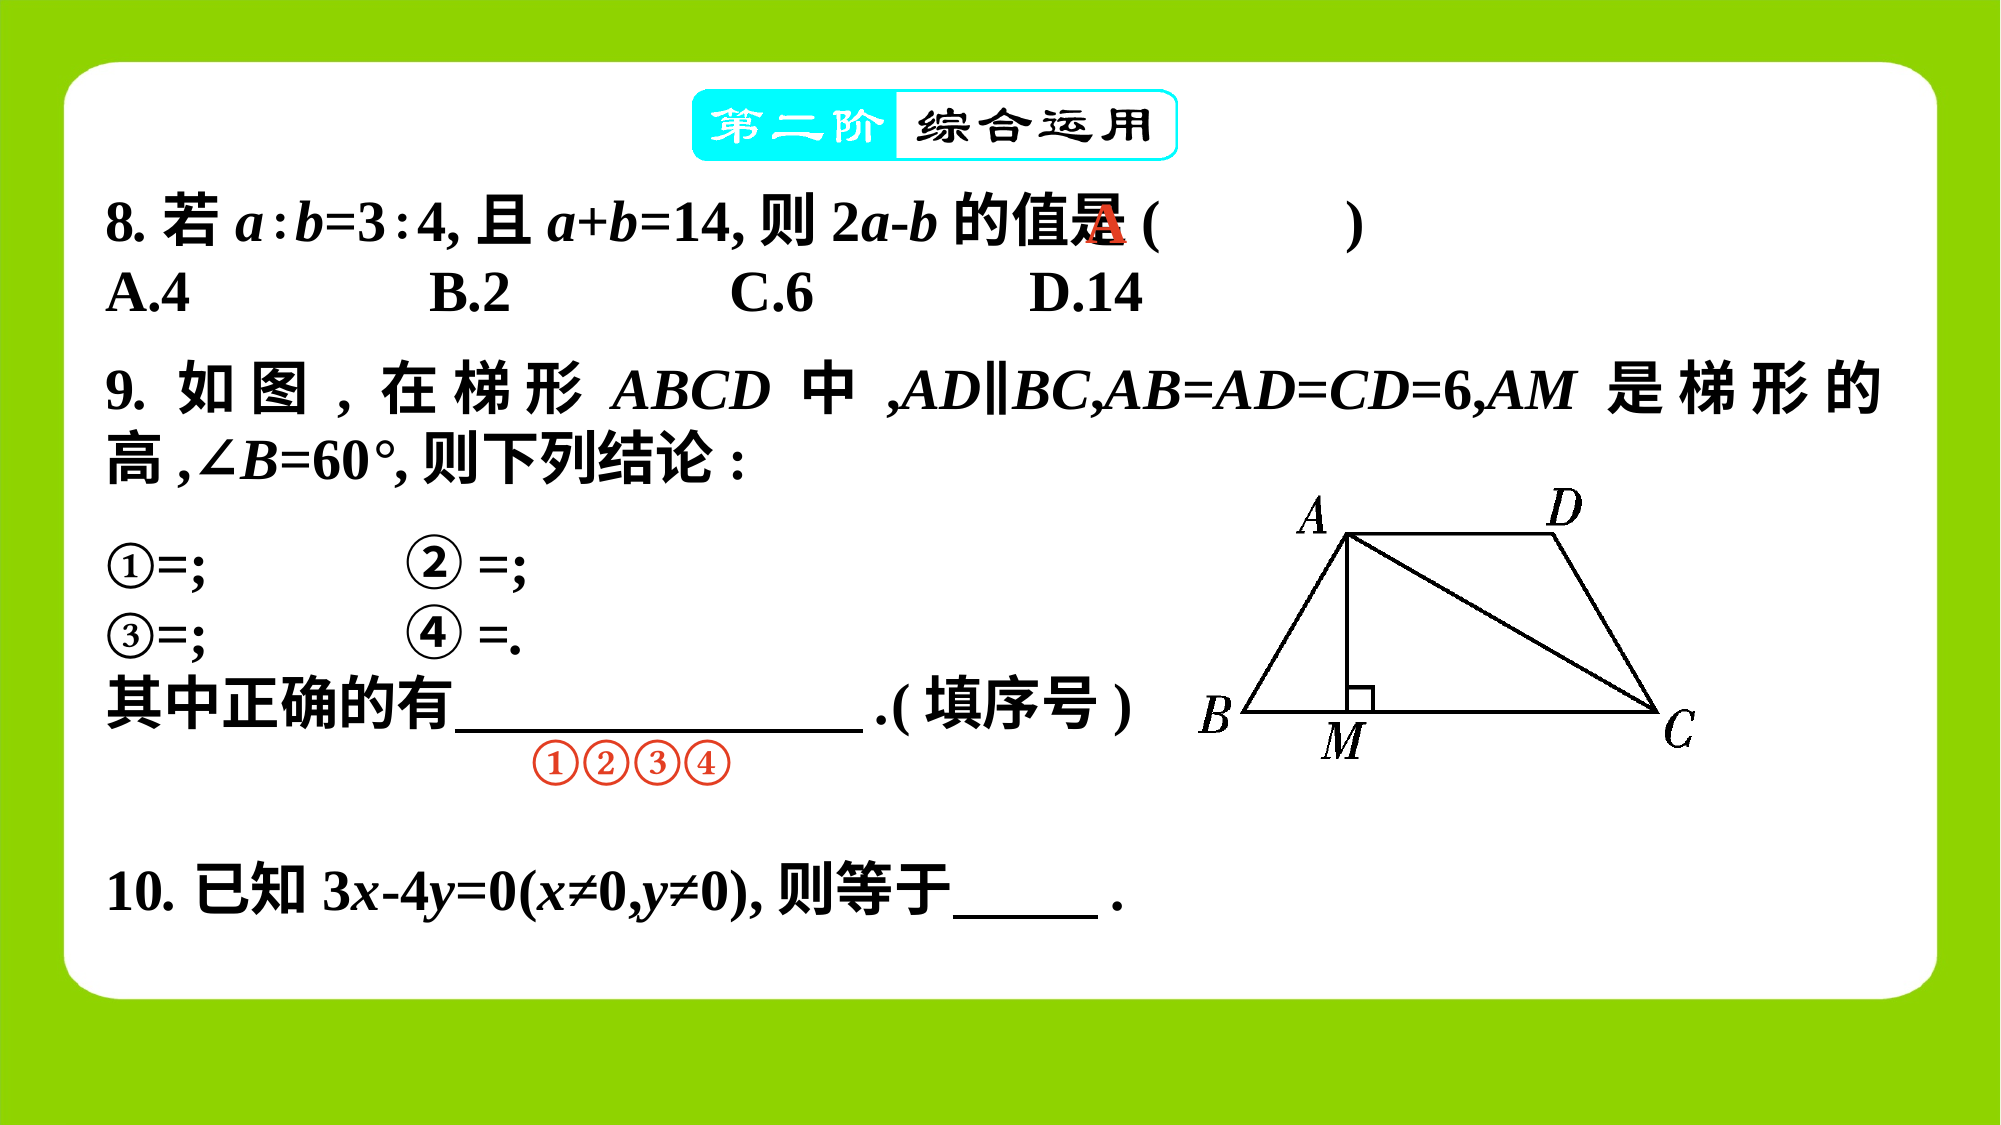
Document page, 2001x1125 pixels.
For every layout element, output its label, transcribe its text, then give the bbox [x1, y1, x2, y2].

text_box 9.如图,在梯形ABCD中,AD∥BC,AB=AD=CD=6,AM是梯形的高,∠B=60°,则下列结论: [90, 343, 1898, 499]
picture [0, 0, 2001, 1125]
text_box 8.若a∶b=3∶4,且a+b=14,则2a-b的值是( ) A.4 B.2 C.6 D.14 [90, 175, 1402, 331]
text_box ①②③④ [515, 715, 811, 801]
text_box A [1070, 177, 1130, 263]
